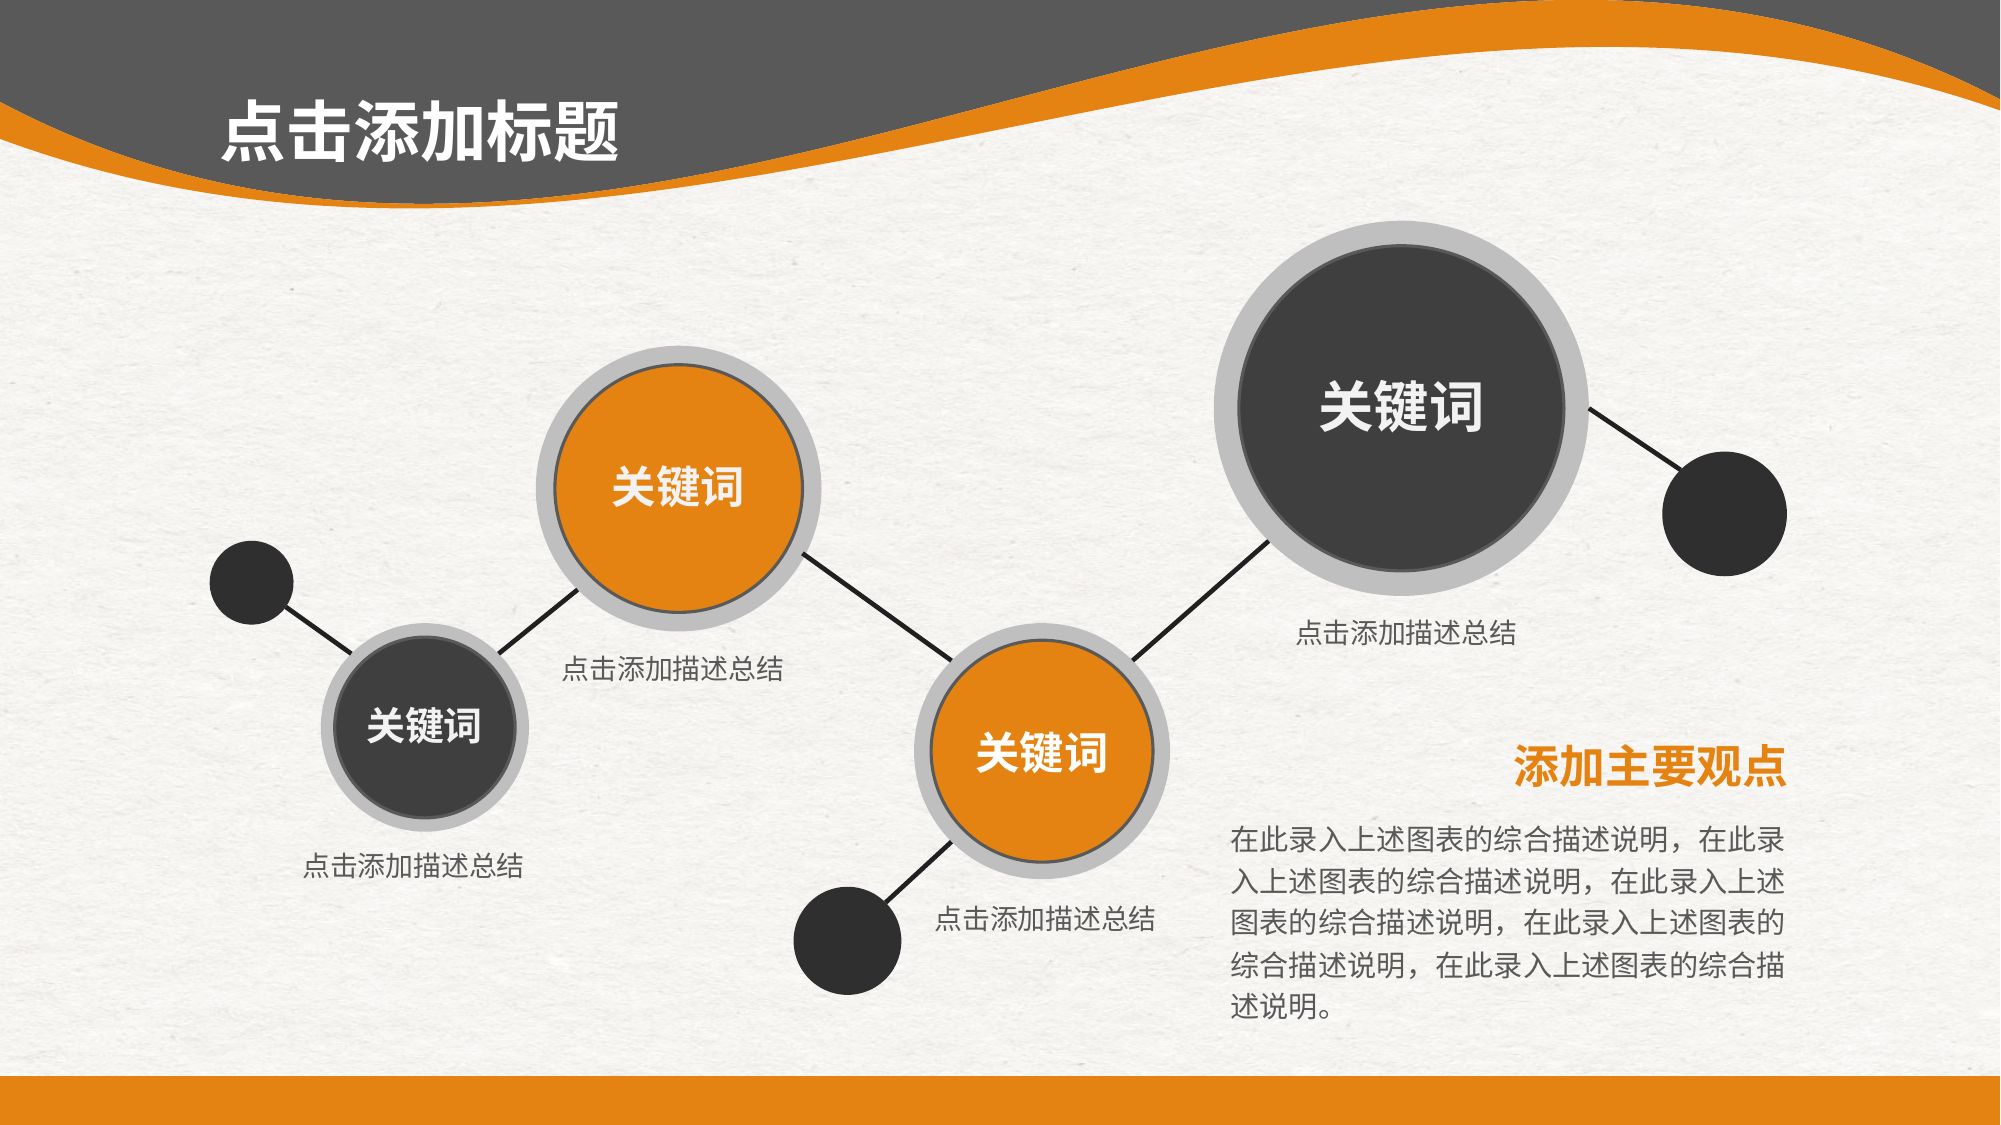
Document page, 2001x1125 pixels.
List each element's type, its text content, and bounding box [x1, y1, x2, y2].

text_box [914, 623, 1171, 880]
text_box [1588, 408, 1681, 470]
text_box 点击添加描述总结 [899, 886, 1198, 944]
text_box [498, 589, 578, 654]
text_box [209, 540, 294, 625]
text_box 在此录入上述图表的综合描述说明，在此录入上述图表的综合描述说明，在此录入上述图表的综合描述说明，在此录入上述图表的综合描述说明，在此录入上述图表的综合描述说明。 [1215, 806, 1815, 1032]
text_box 点击添加标题 [204, 82, 636, 178]
text_box 点击添加描述总结 [267, 833, 566, 891]
text_box 添加主要观点 [1299, 728, 1808, 803]
text_box 点击添加描述总结 [1269, 600, 1556, 658]
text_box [535, 345, 822, 632]
text_box 点击添加描述总结 [529, 637, 826, 695]
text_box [320, 623, 529, 832]
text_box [802, 553, 952, 661]
text_box [1662, 451, 1787, 577]
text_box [885, 841, 952, 903]
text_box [1213, 220, 1589, 596]
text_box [1132, 540, 1269, 661]
text_box 在此录入上述图表的描述说明，在此录入上述图表的描述说明，在此录入上述图表的描述说明，在此录入上述图表的描述说明，在此录入描述说明。 您的内容打在这里，或者通过复制您的文本后，在此框中选择粘贴，并选择只保留文字。您的内容打在这里，或者通过复制您的文本后。 [0, 47, 2000, 1076]
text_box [285, 606, 352, 654]
text_box [793, 886, 902, 995]
